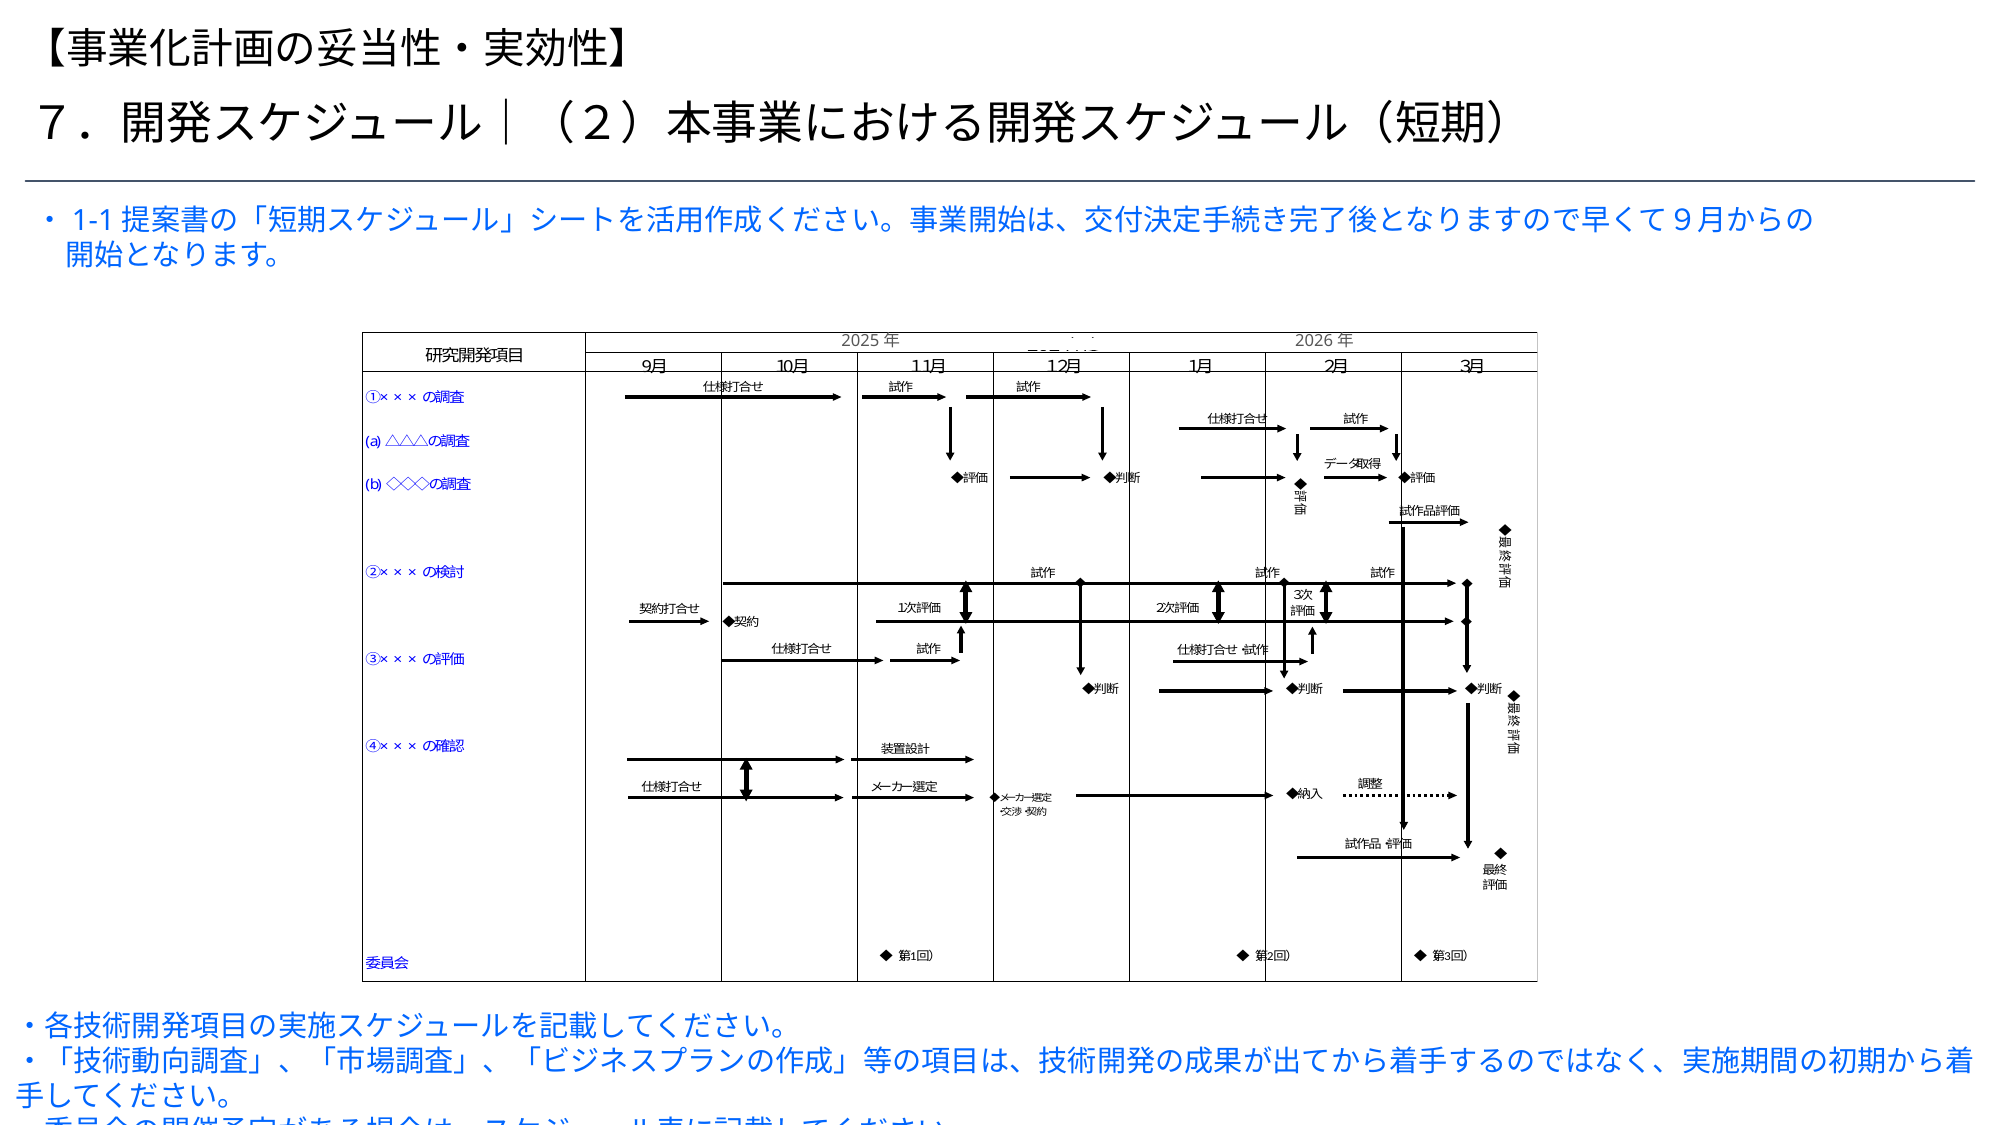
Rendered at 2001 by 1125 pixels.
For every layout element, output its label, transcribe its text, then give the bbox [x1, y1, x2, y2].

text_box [361, 318, 1539, 983]
text_box ７．開発スケジュール｜（２）本事業における開発スケジュール（短期） [29, 100, 1969, 150]
text_box ・1-1提案書の「短期スケジュール」シートを活用作成ください。事業開始は、交付決定手続き完了後となりますので早くて９月からの開始となります。 [20, 198, 1839, 274]
text_box ・各技術開発項目の実施スケジュールを記載してください。 ・「技術動向調査」、「市場調査」、「ビジネスプランの作成」等の項目は、技術開発の成果が出てから着手するのではなく、実施期間の初期から着手してください。 ・委員会の開催予定がある場合は、スケジュール表に記載してください。 [0, 999, 2000, 1125]
text_box 【事業化計画の妥当性・実効性】 [24, 28, 1818, 74]
